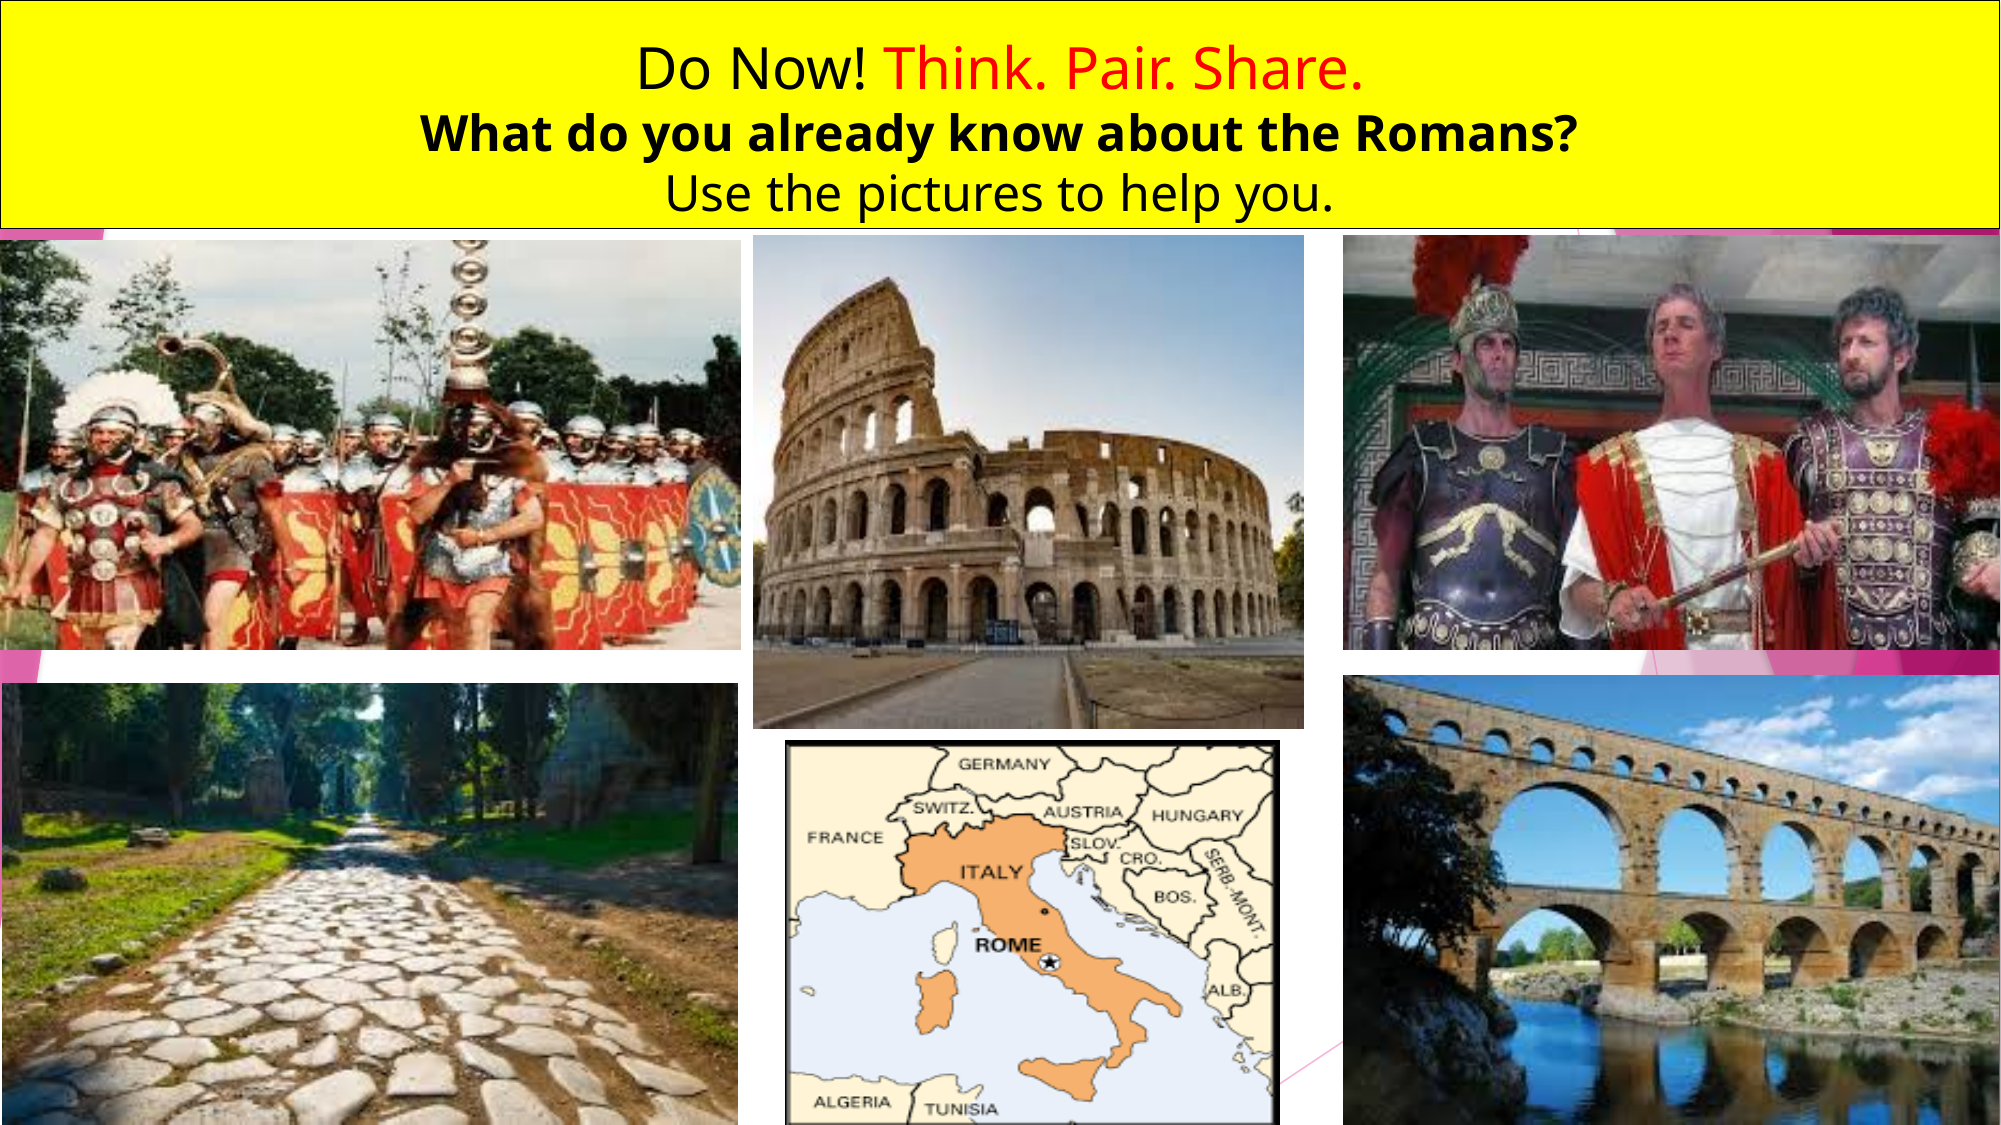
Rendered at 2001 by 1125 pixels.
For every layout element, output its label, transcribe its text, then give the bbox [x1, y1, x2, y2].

picture [784, 740, 1281, 1125]
picture [752, 234, 1304, 729]
title Do Now! Think. Pair. Share. What do you already know about the Romans? Use the pictures to help you. [0, 0, 2000, 229]
picture [1343, 234, 2000, 651]
picture [1, 683, 738, 1125]
picture [0, 240, 741, 651]
picture [1343, 674, 2000, 1125]
